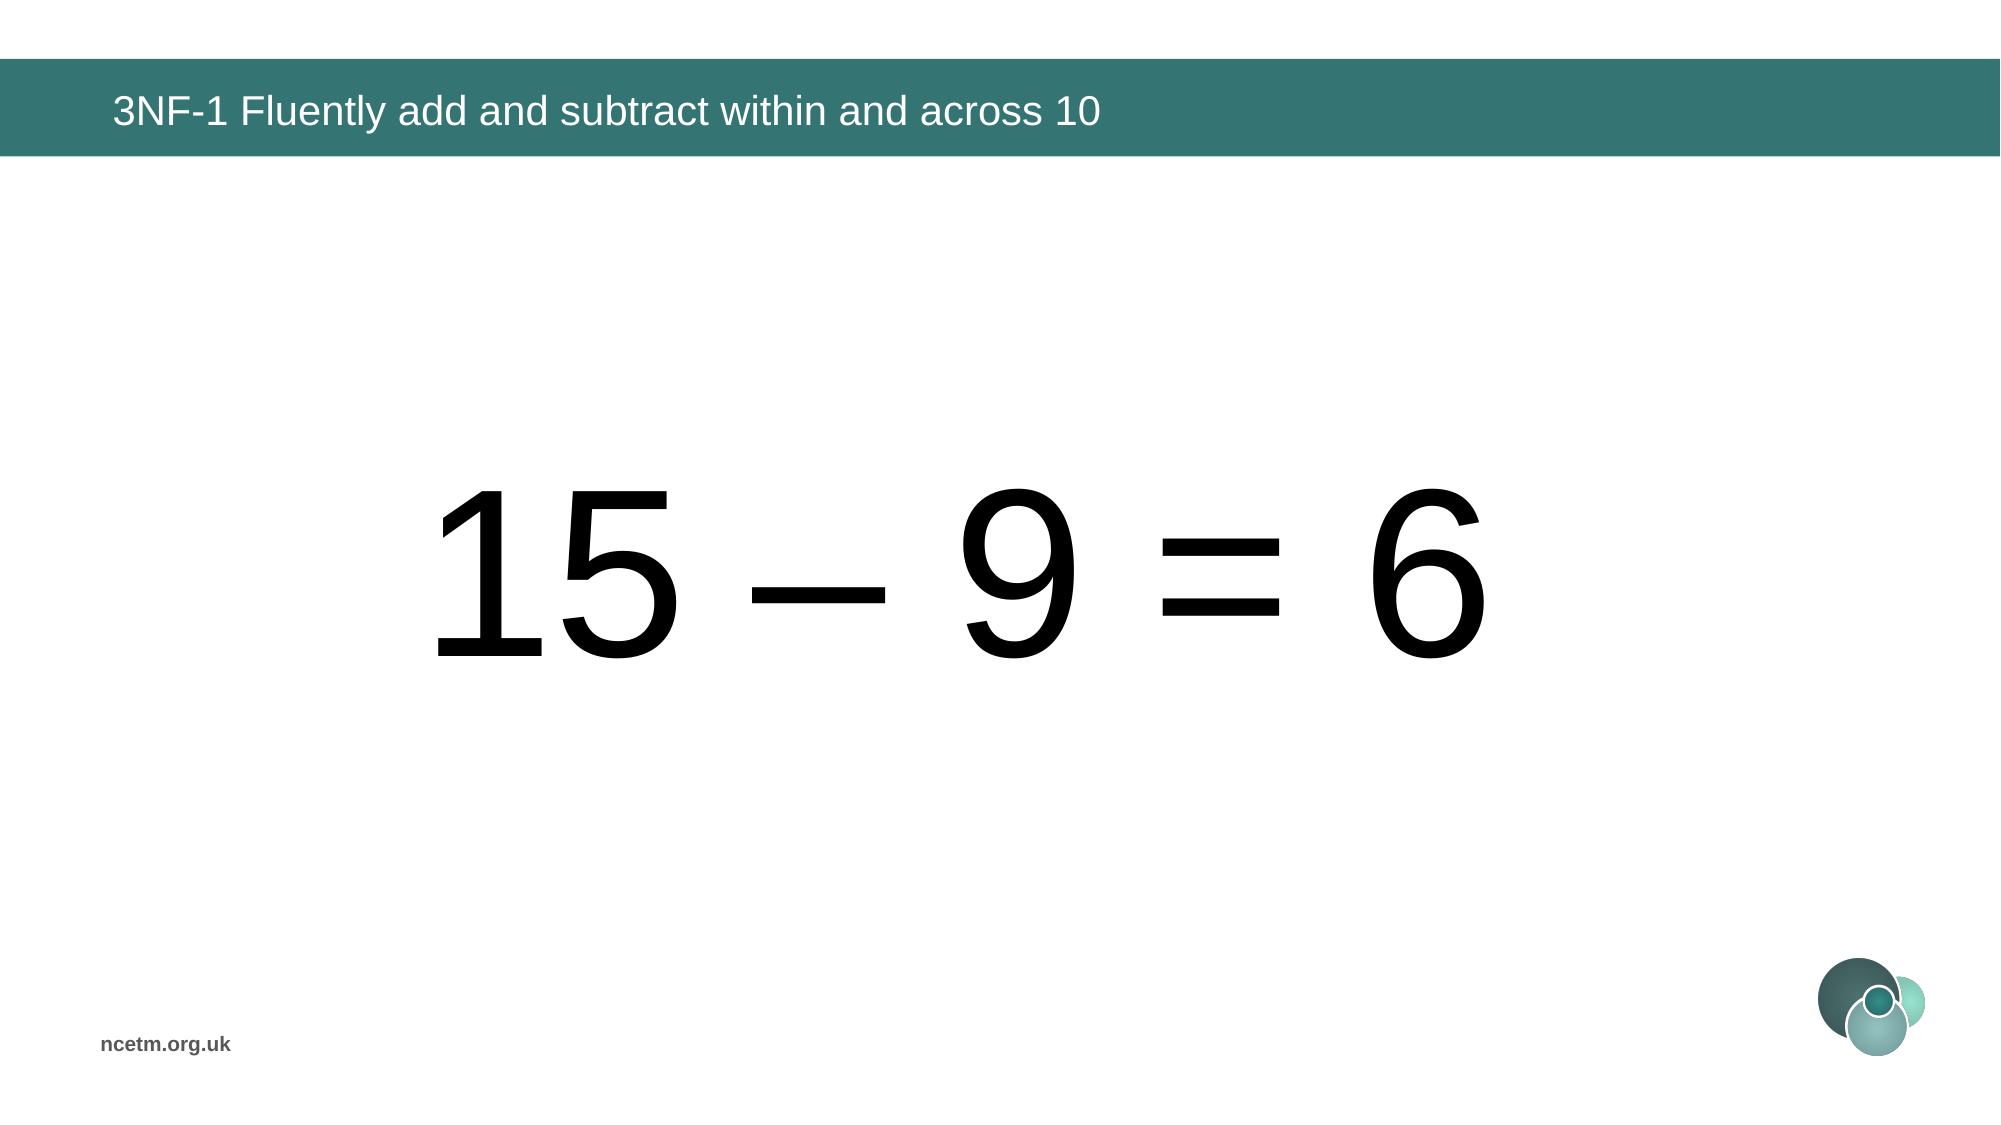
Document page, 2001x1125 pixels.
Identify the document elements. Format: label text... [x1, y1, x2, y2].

text_box 15 – 9 = [405, 409, 1346, 712]
picture [1818, 958, 1925, 1056]
text_box 6 [1346, 409, 1510, 712]
title 3NF-1 Fluently add and subtract within and across 10 [97, 76, 1945, 147]
